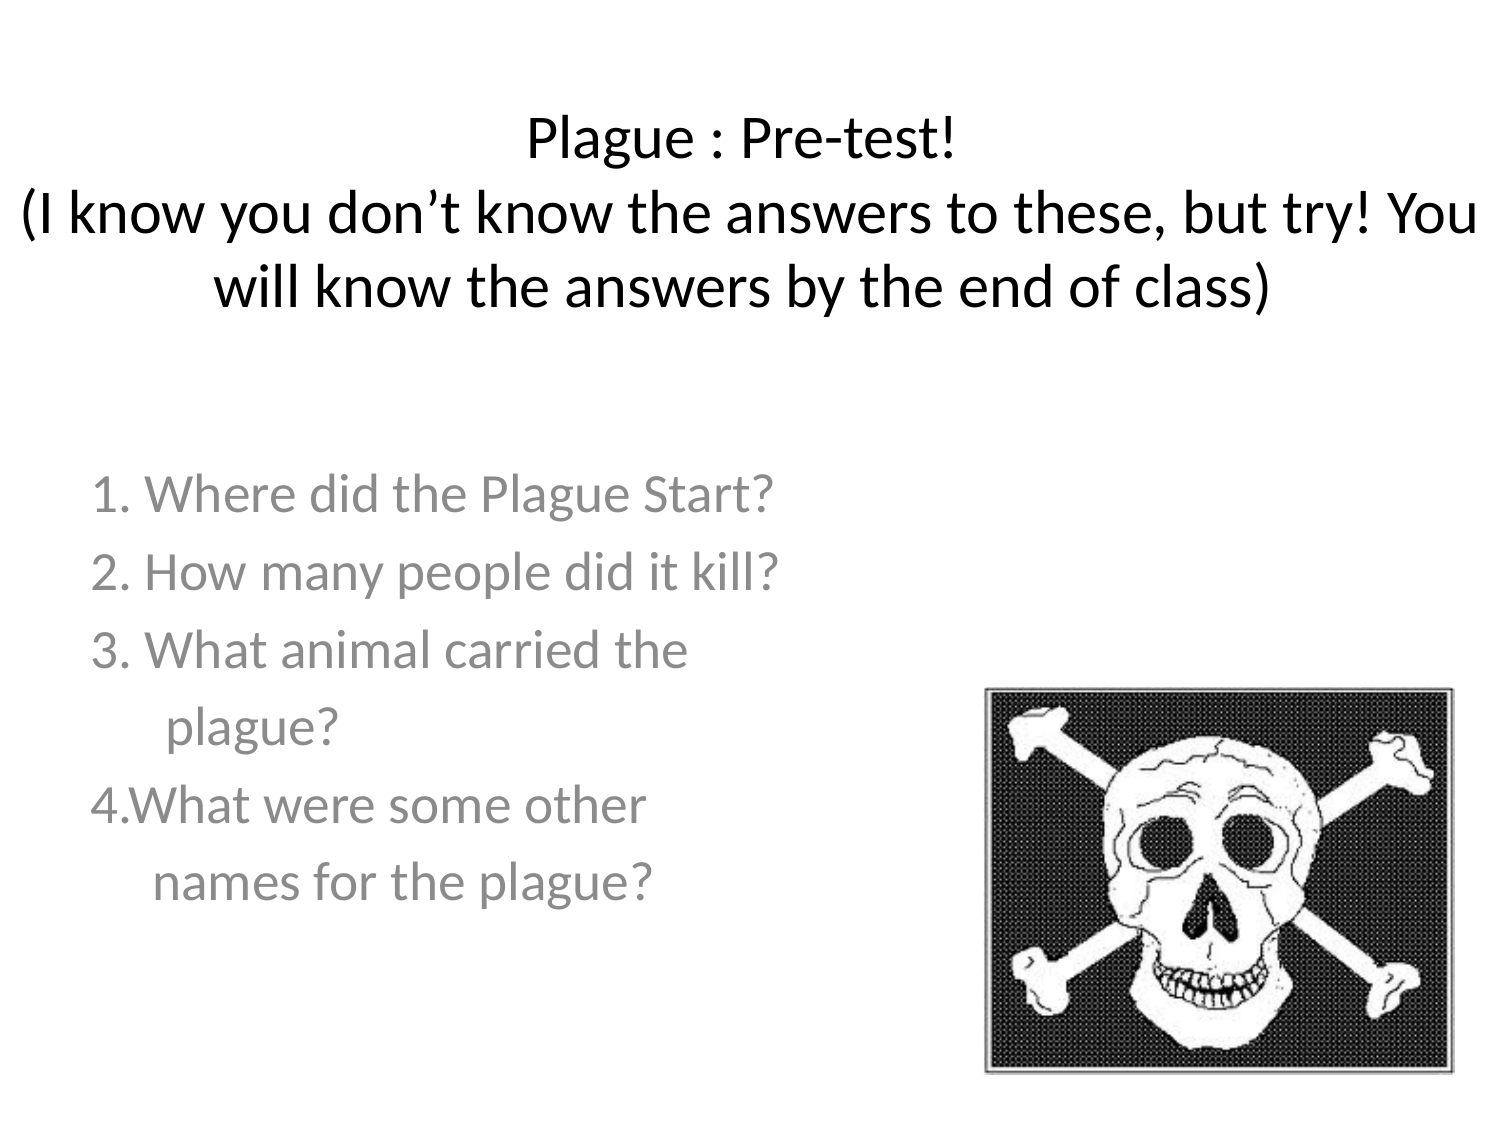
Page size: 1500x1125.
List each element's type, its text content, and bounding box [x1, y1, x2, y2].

subtitle 1. Where did the Plague Start? 2. How many people did it kill? 3. What animal carried the plague? 4.What were some other names for the plague? [75, 450, 1425, 925]
title Plague : Pre-test! (I know you don’t know the answers to these, but try! You will know the answers by the end of class) [0, 87, 1500, 329]
picture [982, 687, 1455, 1076]
